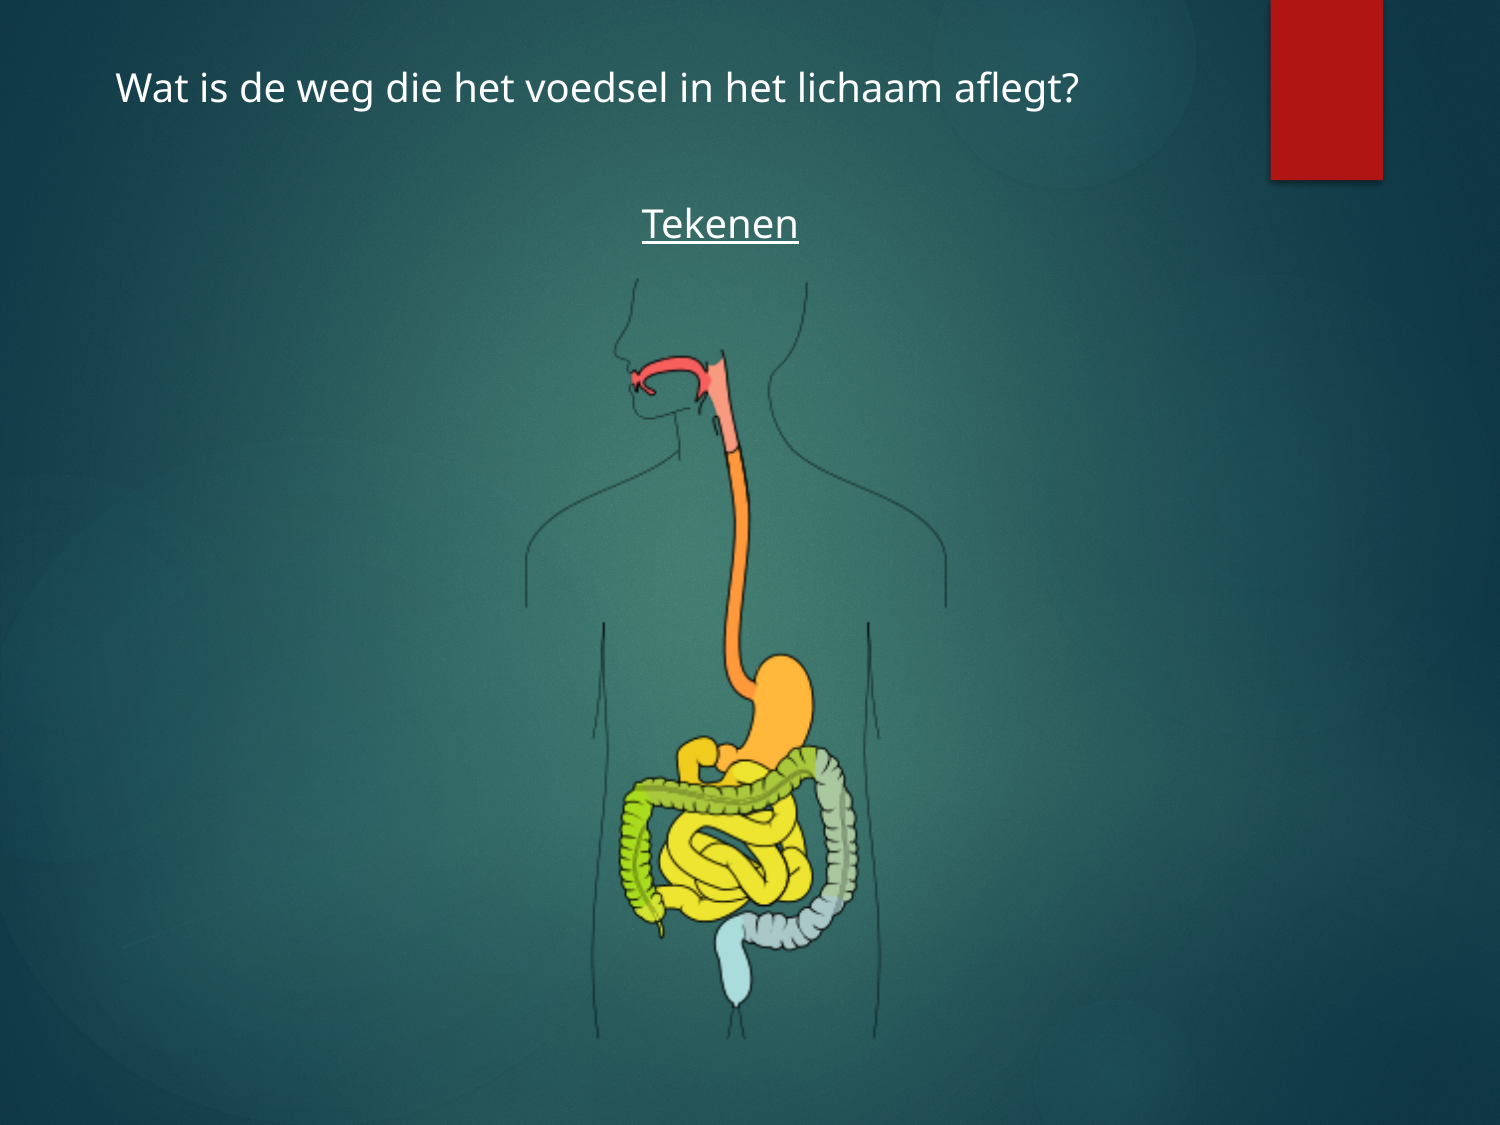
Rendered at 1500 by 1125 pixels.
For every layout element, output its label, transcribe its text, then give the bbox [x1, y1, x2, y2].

picture [477, 255, 995, 1064]
list Wat is de weg die het voedsel in het lichaam aflegt? Tekenen [100, 54, 1341, 256]
